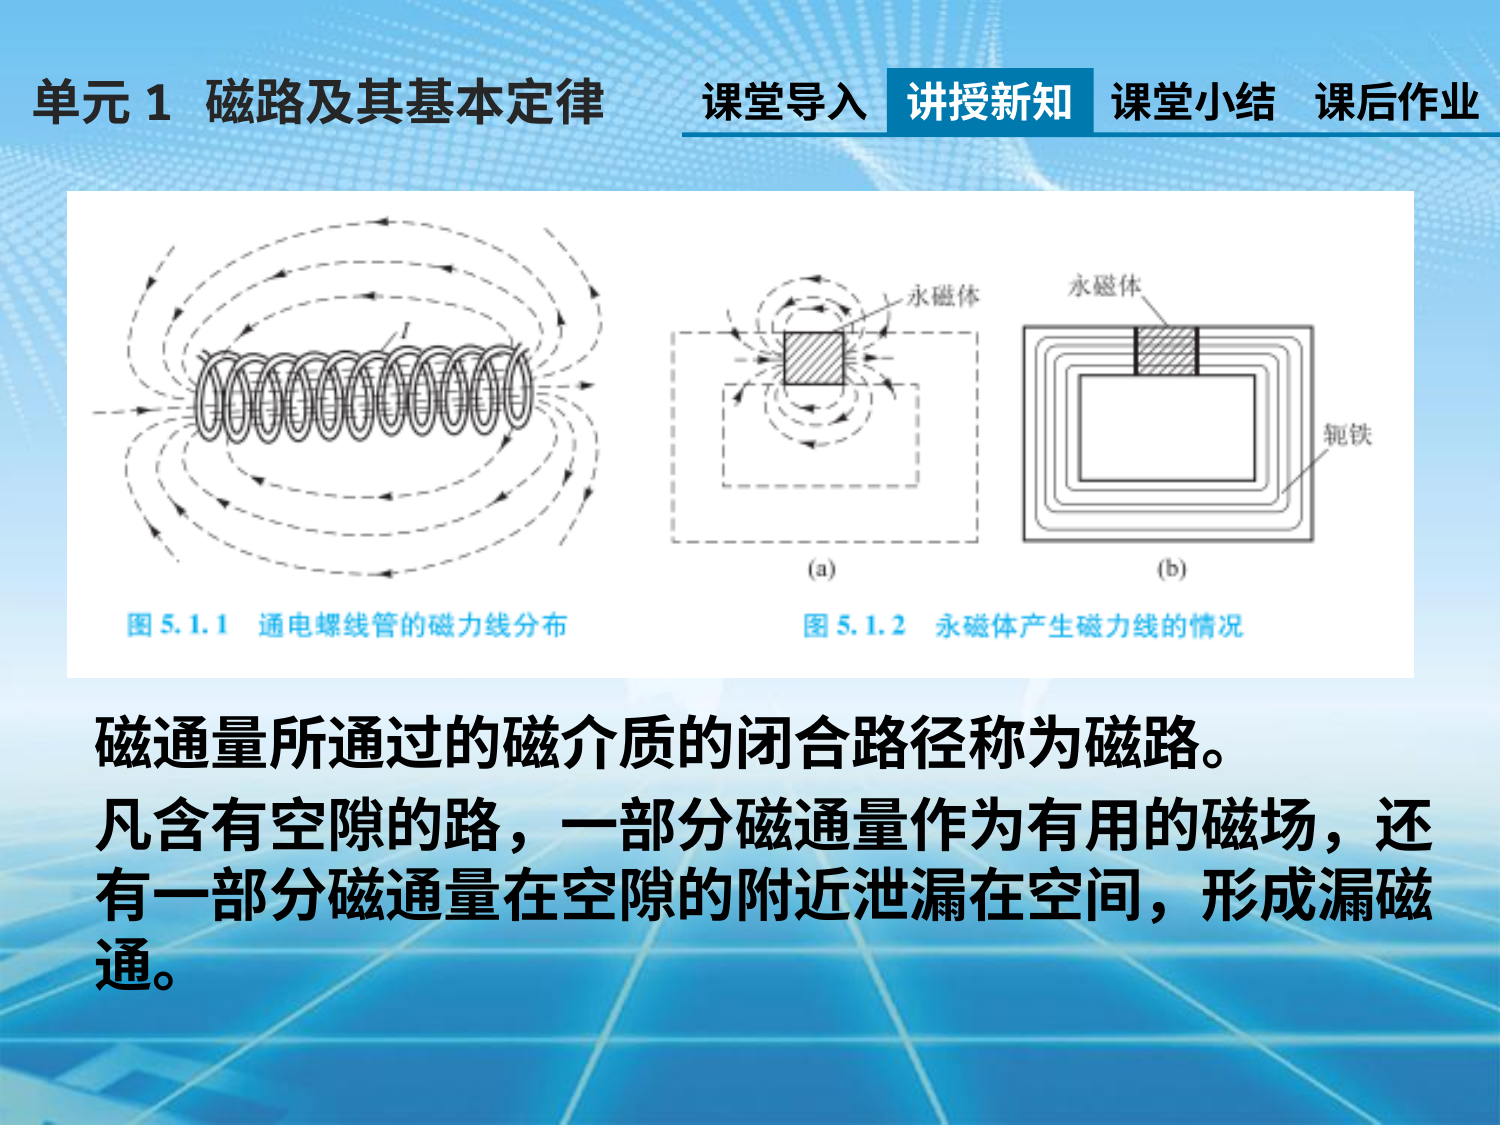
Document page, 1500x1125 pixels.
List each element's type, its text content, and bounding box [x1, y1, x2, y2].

picture [0, 0, 1500, 1125]
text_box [16, 62, 1500, 139]
text_box 磁通量所通过的磁介质的闭合路径称为磁路。 凡含有空隙的路，一部分磁通量作为有用的磁场，还有一部分磁通量在空隙的附近泄漏在空间，形成漏磁通。 [79, 698, 1453, 1028]
